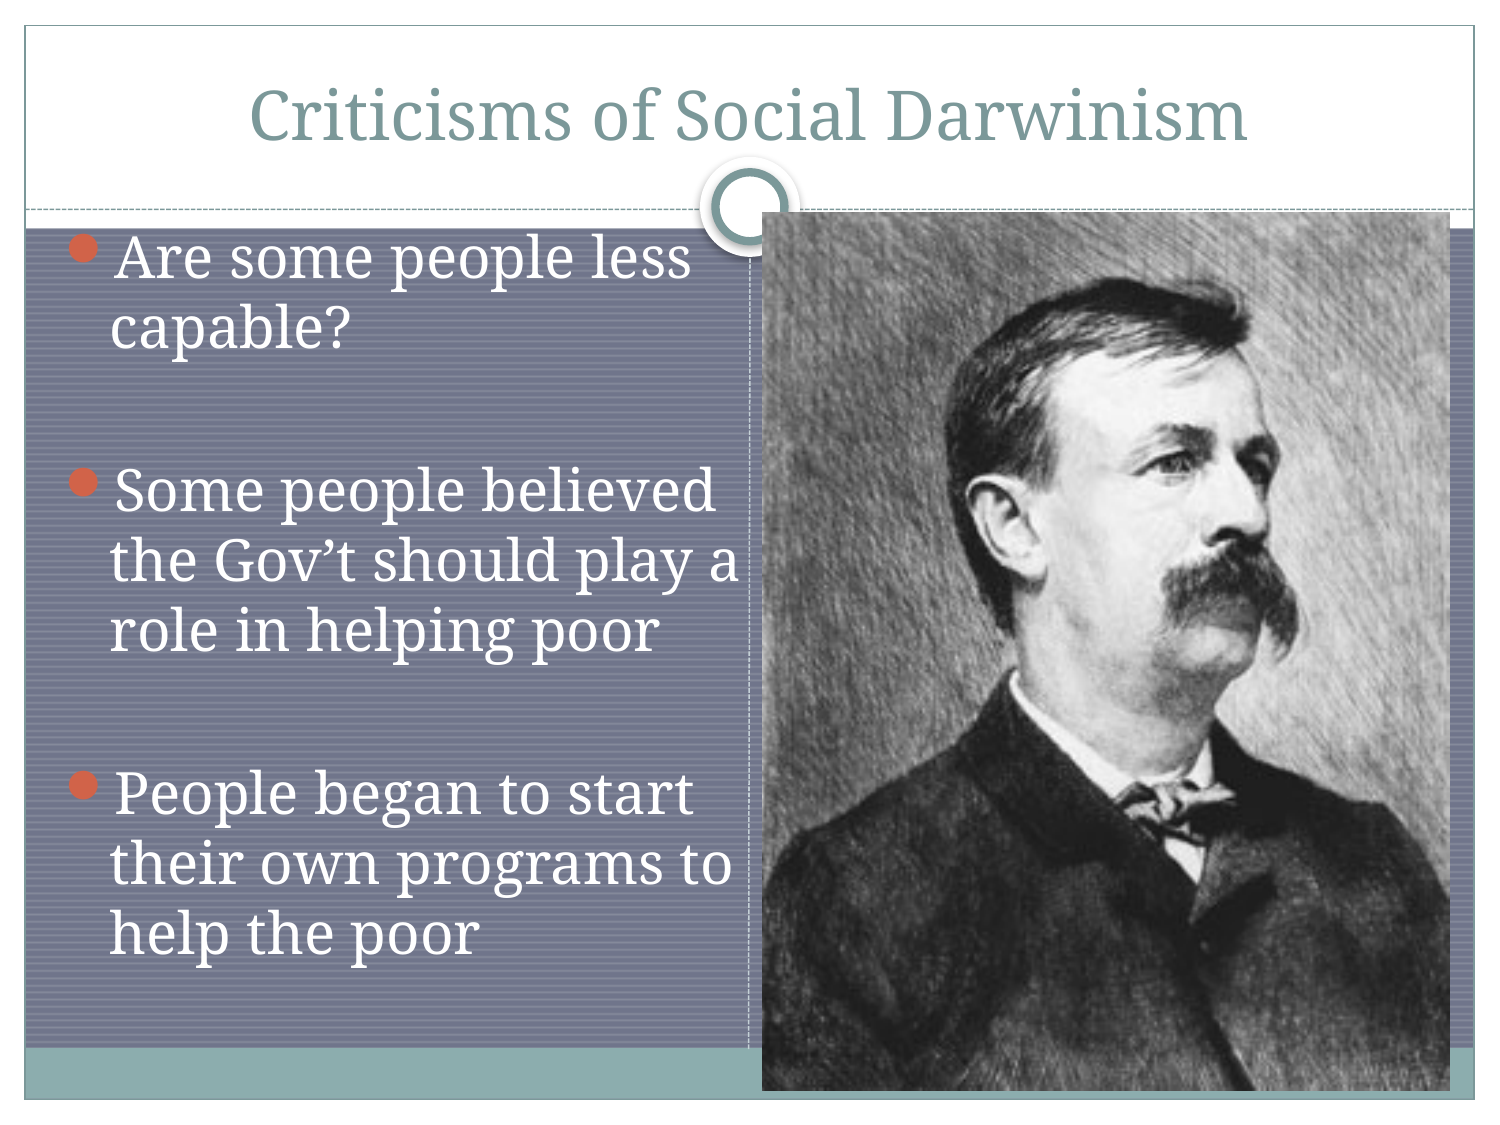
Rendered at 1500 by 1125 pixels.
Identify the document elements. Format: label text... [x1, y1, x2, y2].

picture [762, 212, 1451, 1092]
title Criticisms of Social Darwinism [49, 37, 1450, 162]
list Are some people less capable? Some people believed the Gov’t should play a role in helping poor People began to start their own programs to help the poor [50, 212, 759, 1038]
